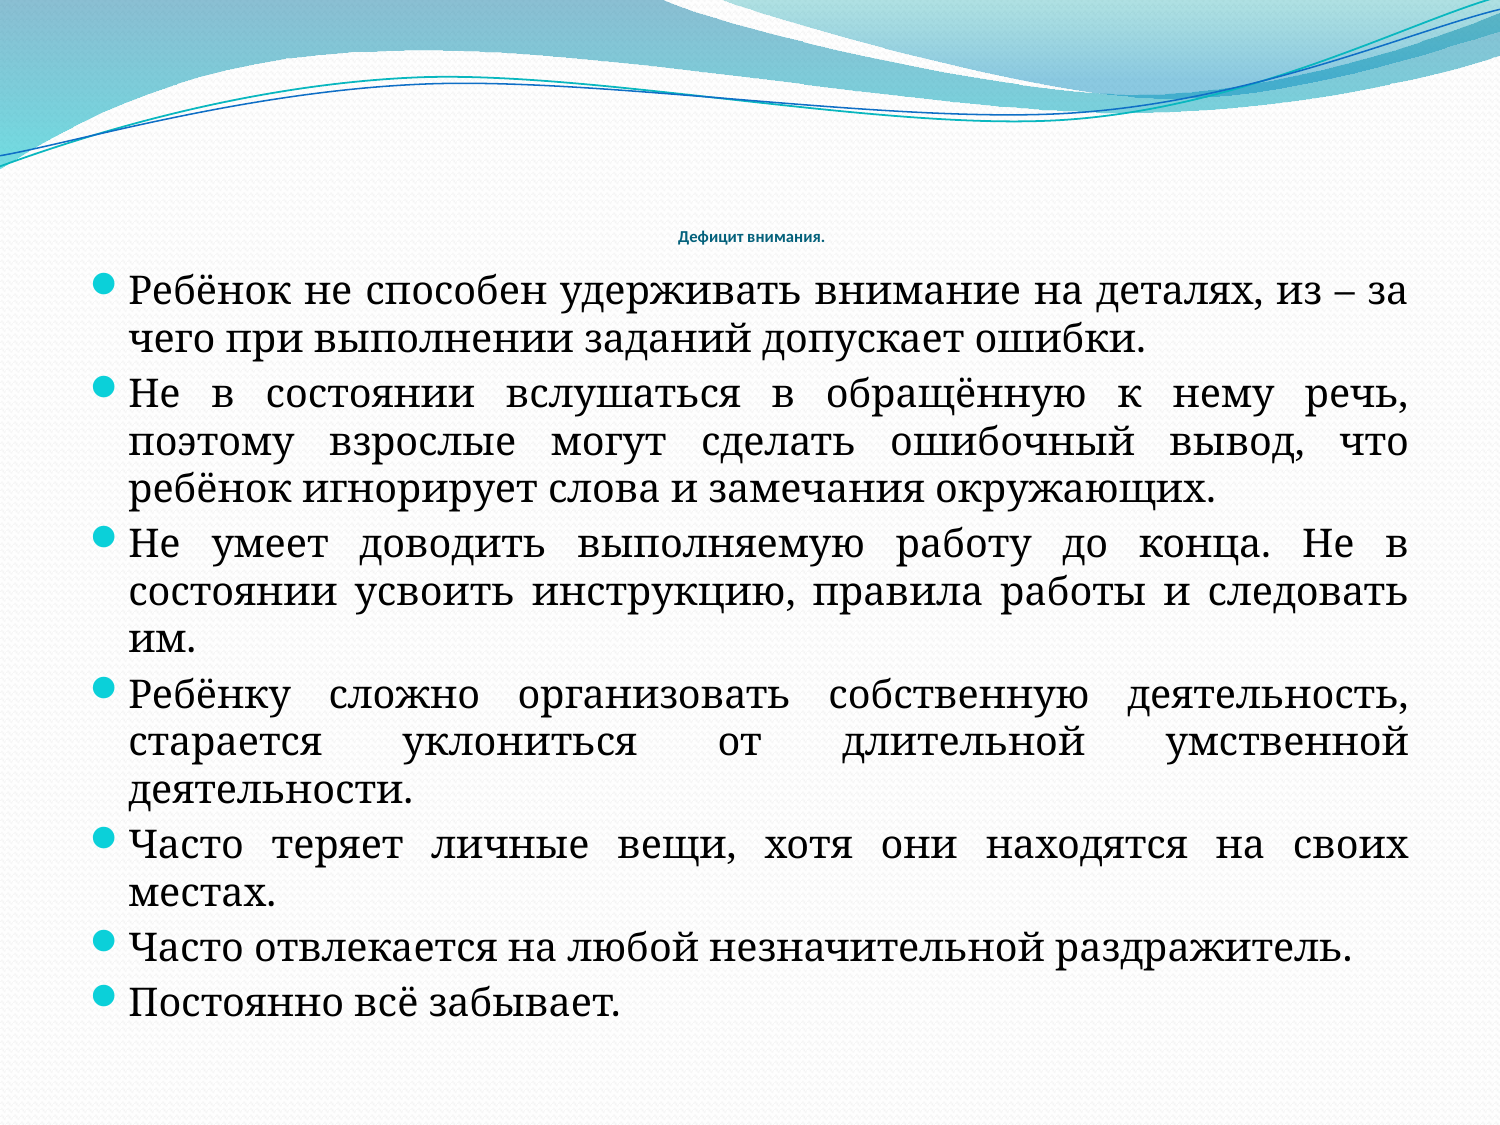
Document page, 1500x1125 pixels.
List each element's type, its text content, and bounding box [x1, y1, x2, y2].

list Ребёнок не способен удерживать внимание на деталях, из – за чего при выполнении заданий допускает ошибки. Не в состоянии вслушаться в обращённую к нему речь, поэтому взрослые могут сделать ошибочный вывод, что ребёнок игнорирует слова и замечания окружающих. Не умеет доводить выполняемую работу до конца. Не в состоянии усвоить инструкцию, правила работы и следовать им. Ребёнку сложно организовать собственную деятельность, старается уклониться от длительной умственной деятельности. Часто теряет личные вещи, хотя они находятся на своих местах. Часто отвлекается на любой незначительной раздражитель. Постоянно всё забывает. [75, 257, 1425, 1038]
title Дефицит внимания. [75, 115, 1425, 247]
